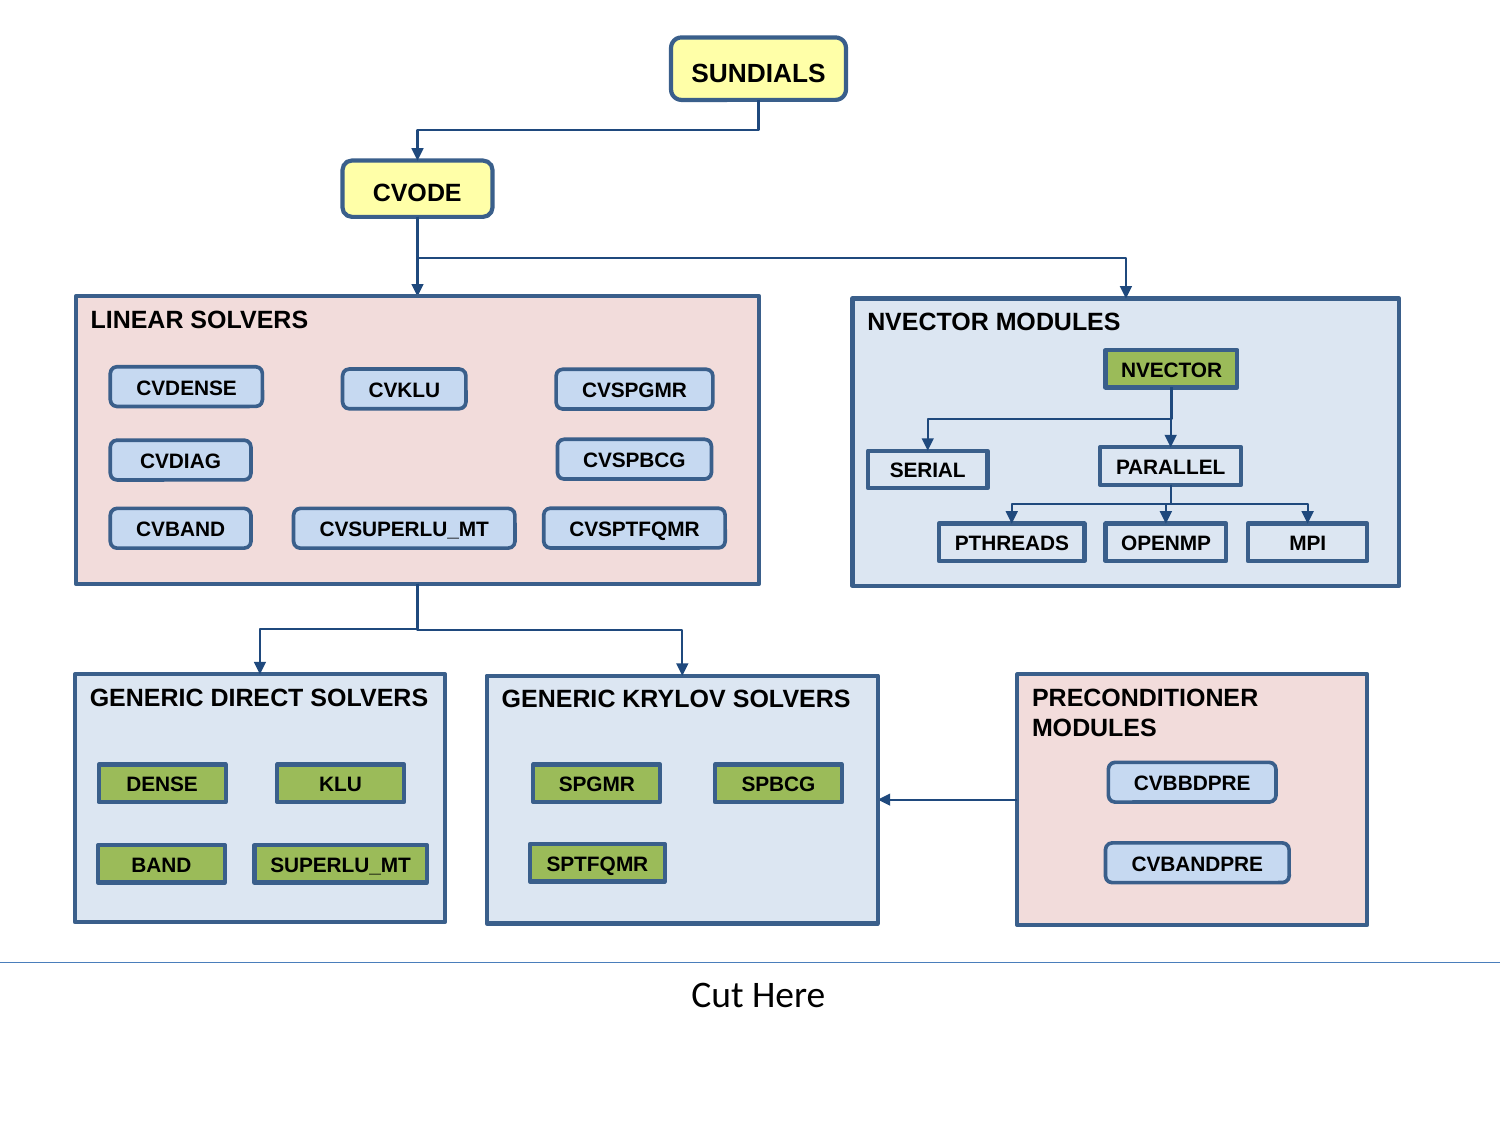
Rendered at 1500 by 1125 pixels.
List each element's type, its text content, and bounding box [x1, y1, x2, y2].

text_box NVECTOR MODULES [1082, 296, 1401, 588]
text_box CVDENSE [108, 364, 265, 409]
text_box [730, 0, 813, 613]
text_box SPGMR [531, 762, 662, 804]
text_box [1148, 501, 1188, 507]
text_box GENERIC KRYLOV SOLVERS [485, 674, 880, 926]
text_box SUNDIALS [668, 35, 725, 103]
text_box CVSPTFQMR [601, 506, 725, 551]
text_box Cut Here [574, 971, 942, 1023]
text_box SUPERLU_MT [252, 843, 429, 885]
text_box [1017, 296, 1082, 542]
text_box SUNDIALS [817, 35, 849, 102]
text_box GENERIC DIRECT SOLVERS [73, 672, 447, 924]
text_box CVBBDPRE [1106, 760, 1279, 805]
text_box SERIAL [866, 449, 990, 490]
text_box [503, 497, 597, 763]
text_box SPTFQMR [528, 842, 667, 884]
text_box PRECONDITIONER MODULES [1015, 672, 1369, 927]
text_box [1219, 435, 1259, 573]
text_box PTHREADS [937, 521, 1066, 563]
text_box CVSUPERLU_MT [291, 506, 498, 551]
text_box CVSPGMR [554, 367, 716, 412]
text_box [293, 550, 385, 709]
text_box CVDIAG [108, 438, 254, 483]
text_box MPI [1263, 521, 1369, 563]
text_box CVODE [340, 158, 495, 219]
text_box NVECTOR MODULES [850, 296, 1067, 588]
text_box KLU [275, 762, 406, 804]
text_box PARALLEL [1115, 445, 1214, 487]
text_box CVSPBCG [555, 437, 714, 482]
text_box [557, 0, 619, 301]
text_box SPBCG [713, 762, 844, 804]
text_box CVBANDPRE [1103, 840, 1292, 885]
text_box OPENMP [1115, 521, 1214, 563]
text_box NVECTOR [1103, 348, 1239, 390]
text_box CVBAND [108, 506, 254, 551]
text_box CVKLU [340, 366, 469, 411]
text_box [1071, 424, 1111, 584]
text_box BAND [96, 843, 227, 885]
text_box DENSE [97, 762, 228, 804]
text_box LINEAR SOLVERS [74, 294, 725, 586]
